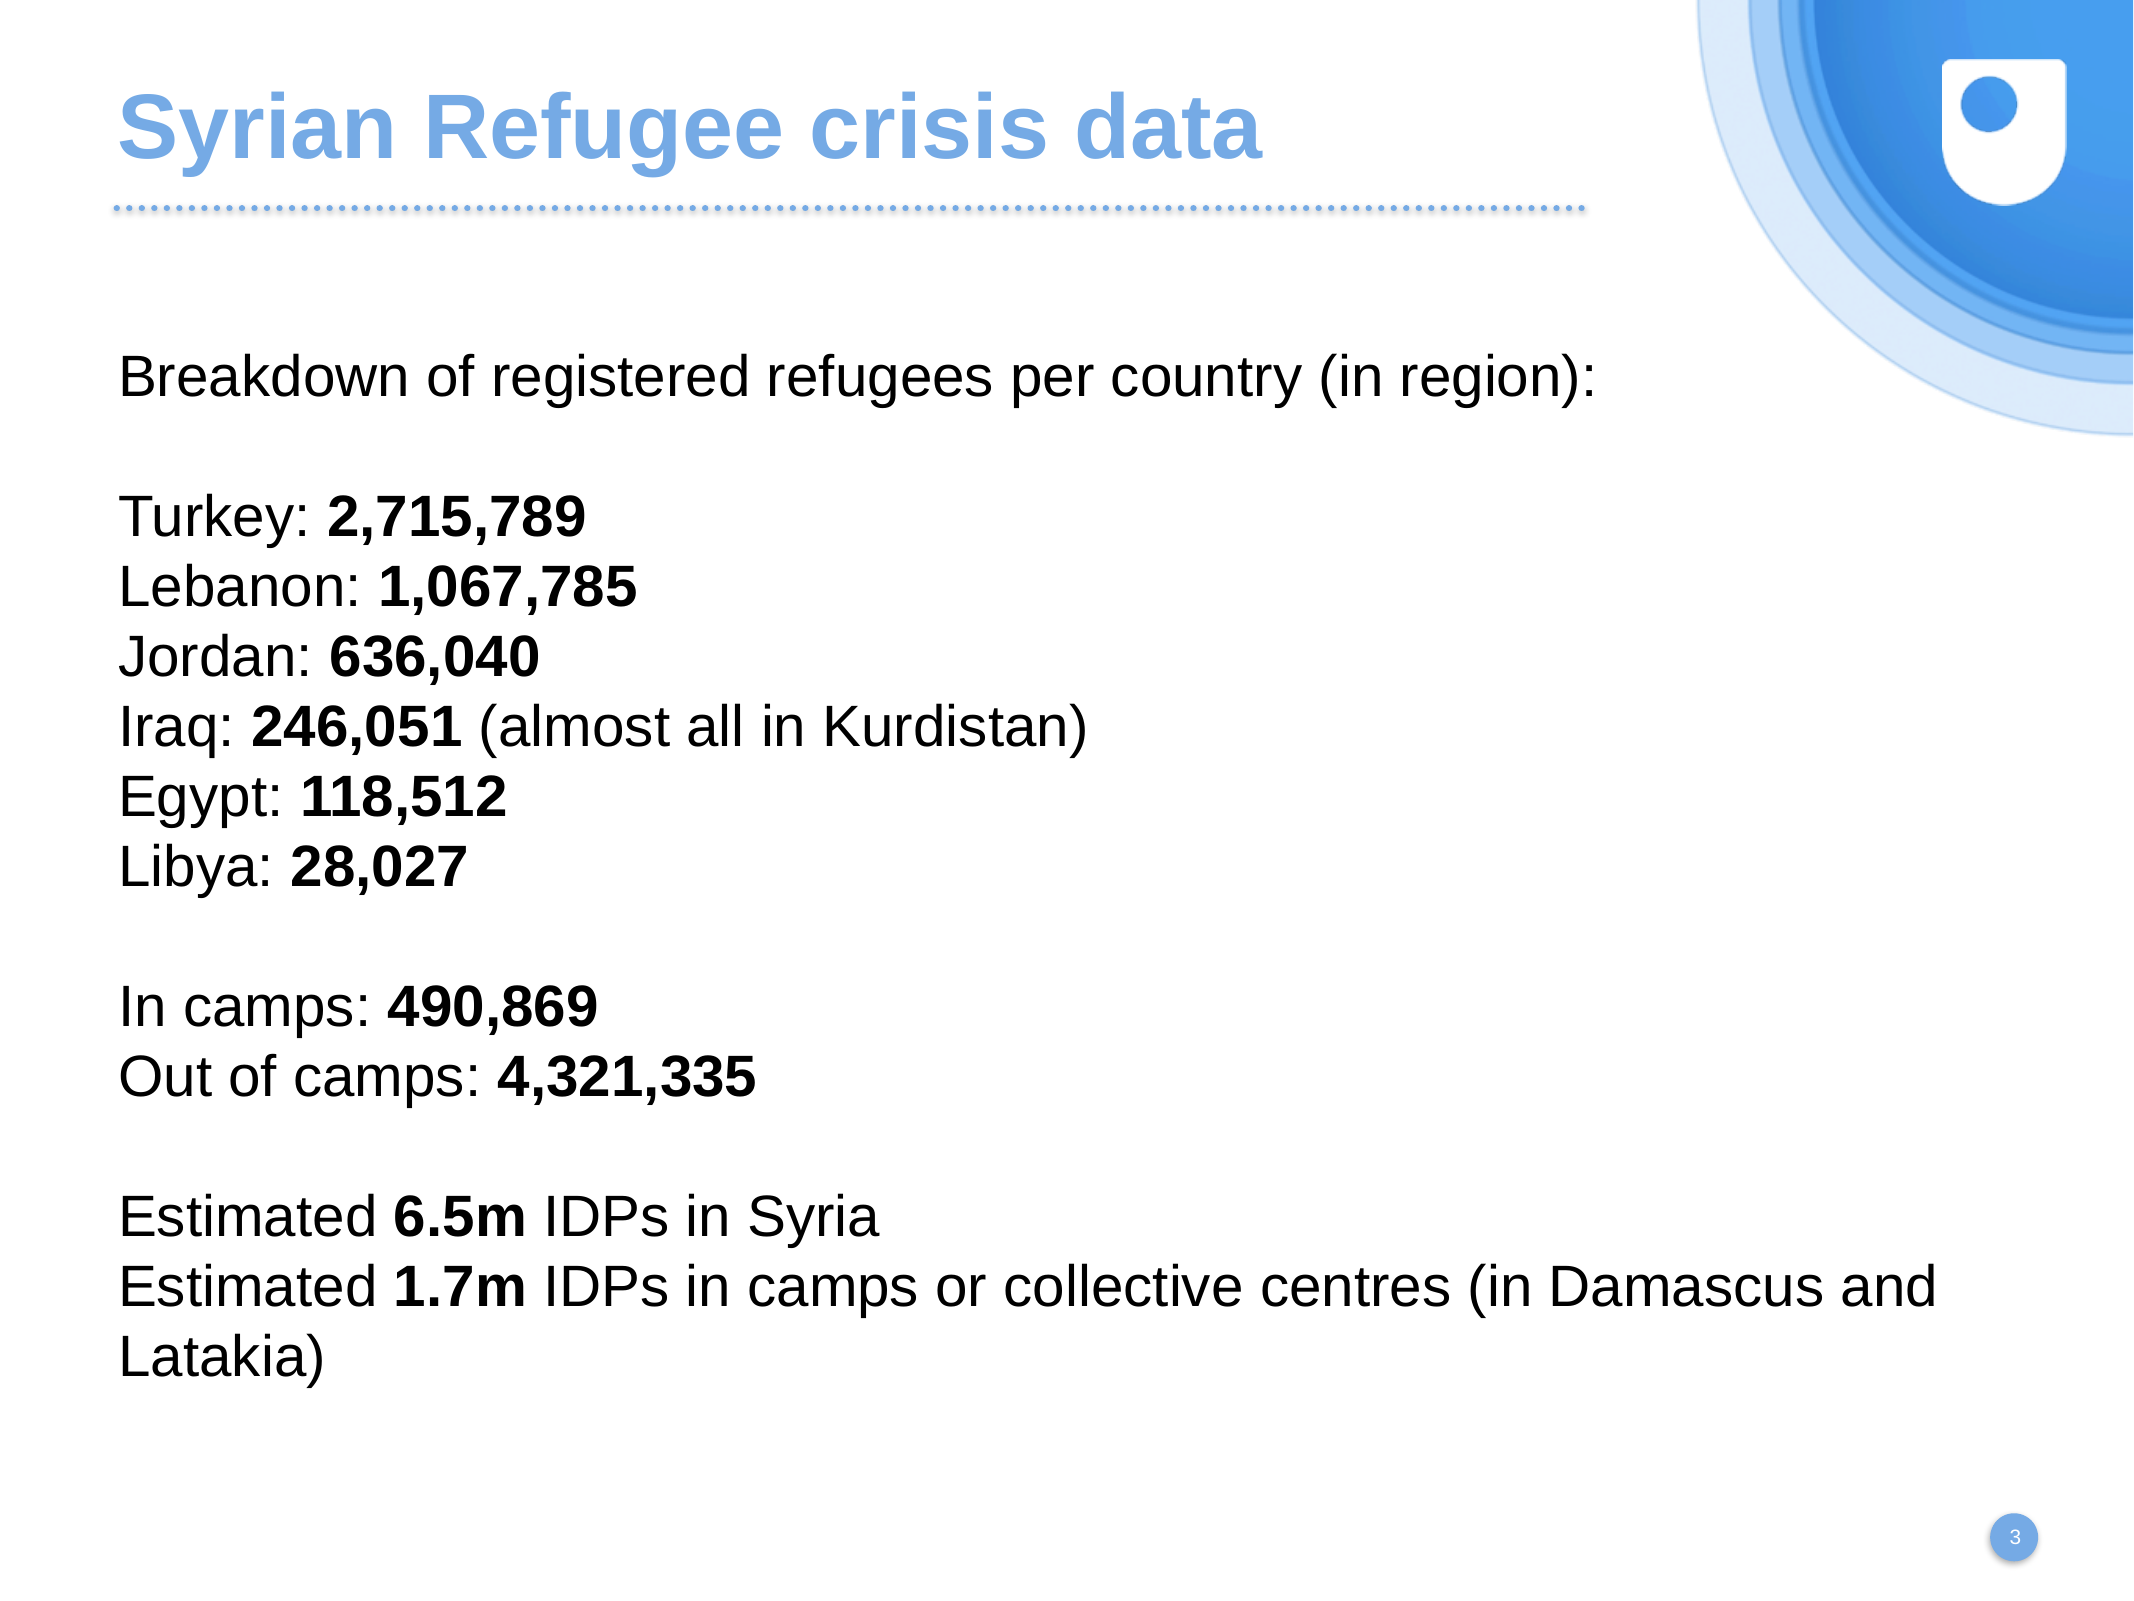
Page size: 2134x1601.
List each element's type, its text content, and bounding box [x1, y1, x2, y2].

list Breakdown of registered refugees per country (in region): Turkey: 2,715,789 Lebanon: 1,067,785 Jordan: 636,040 Iraq: 246,051 (almost all in Kurdistan) Egypt: 118,512 Libya: 28,027 In camps: 490,869 Out of camps: 4,321,335 Estimated 6.5m IDPs in Syria Estimated 1.7m IDPs in camps or collective centres (in Damascus and Latakia) [118, 338, 2018, 1468]
title Syrian Refugee crisis data [117, 68, 1678, 204]
slide_number 3 [1974, 1493, 2057, 1579]
picture [1643, 0, 2134, 488]
